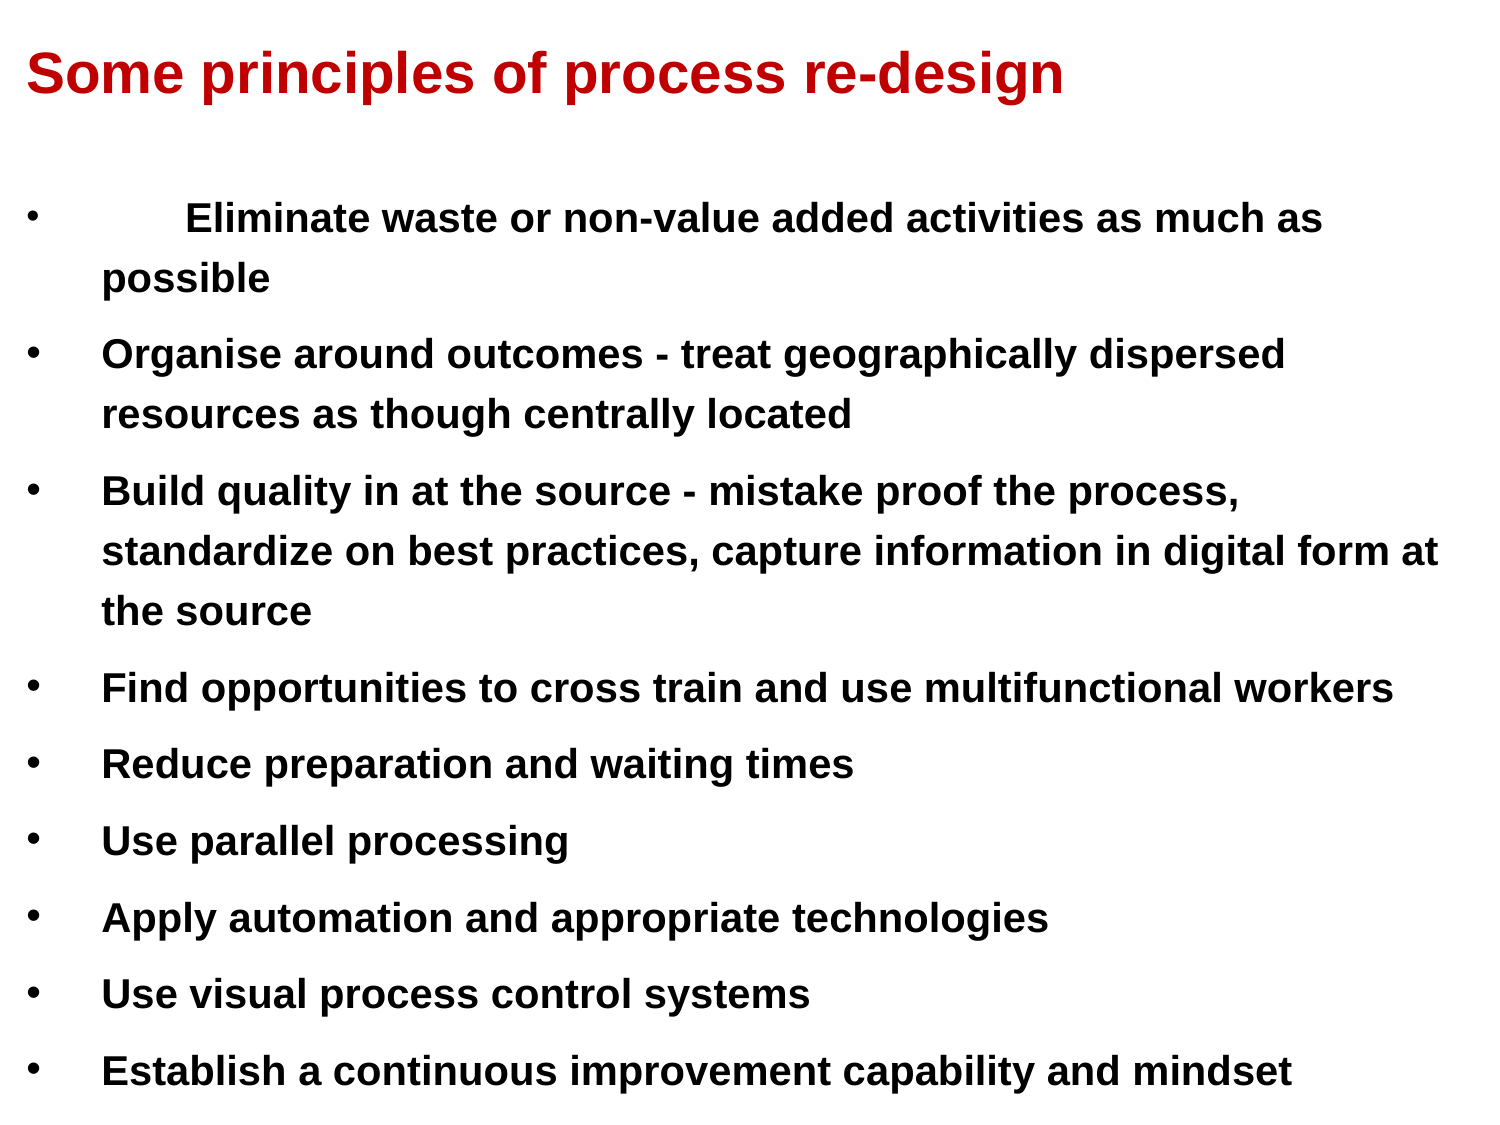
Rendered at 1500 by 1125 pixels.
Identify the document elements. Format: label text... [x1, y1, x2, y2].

list Eliminate waste or non-value added activities as much as possible Organise around outcomes - treat geographically dispersed resources as though centrally located Build quality in at the source - mistake proof the process, standardize on best practices, capture information in digital form at the source Find opportunities to cross train and use multifunctional workers Reduce preparation and waiting times Use parallel processing Apply automation and appropriate technologies Use visual process control systems Establish a continuous improvement capability and mindset [26, 180, 1474, 1125]
title Some principles of process re-design [26, 34, 1472, 180]
